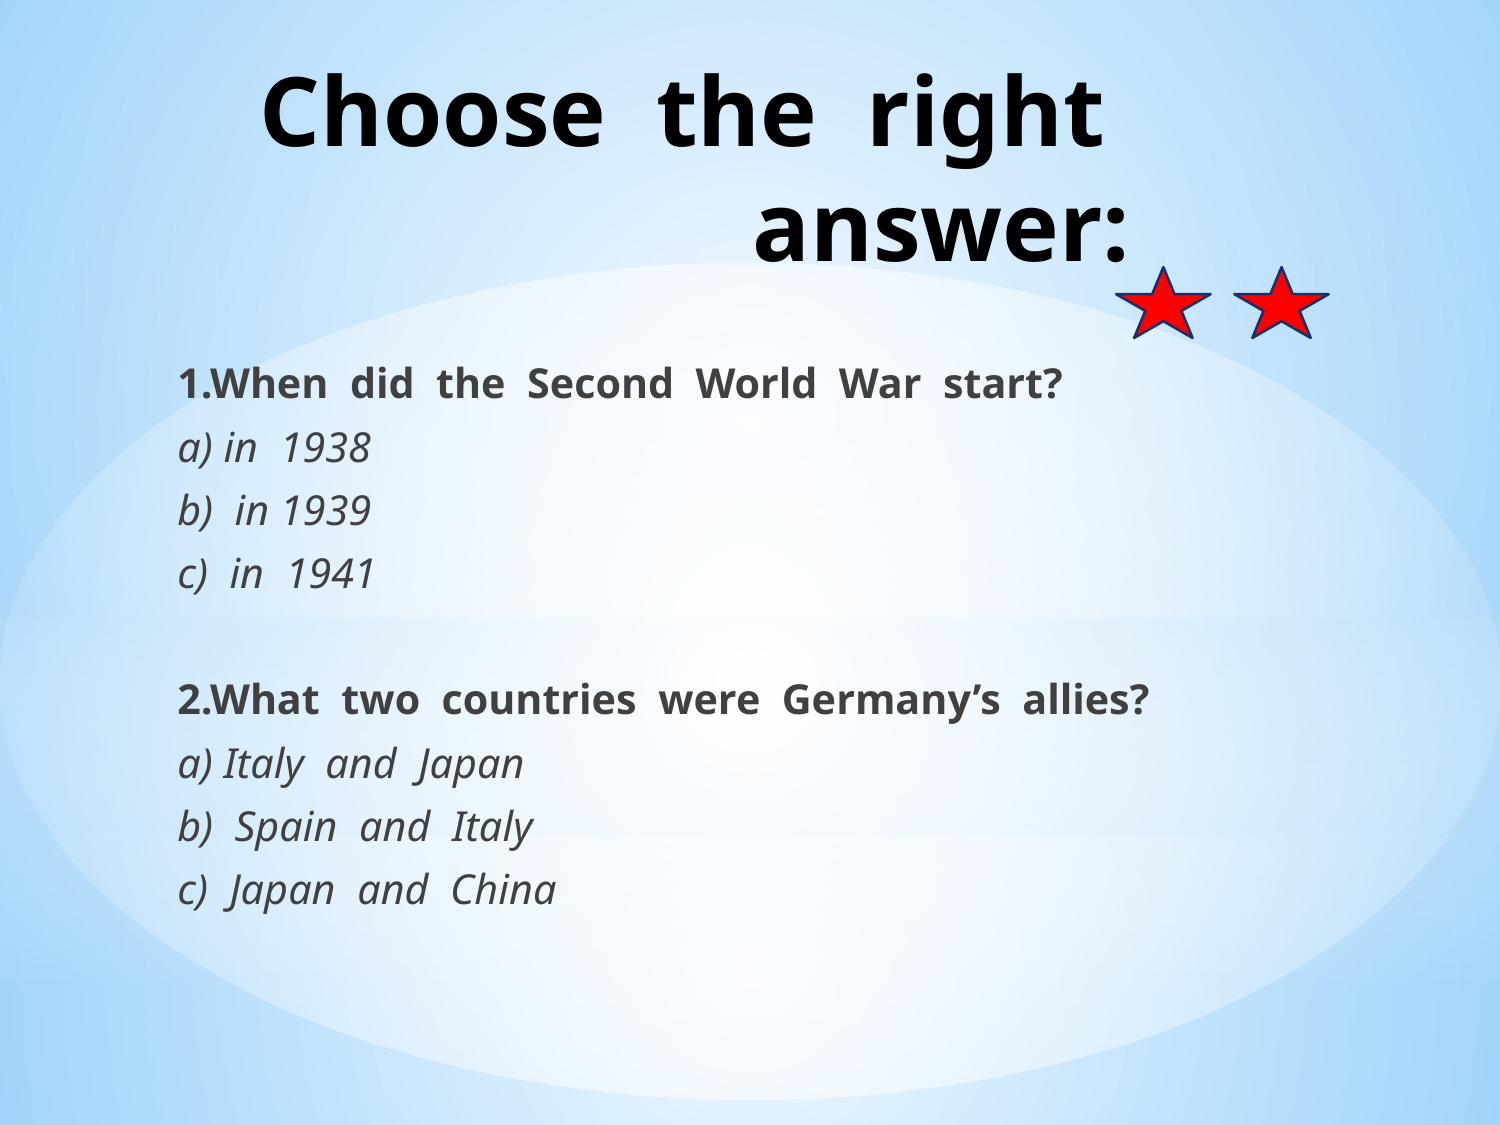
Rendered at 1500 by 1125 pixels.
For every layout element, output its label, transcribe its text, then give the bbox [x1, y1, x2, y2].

title Choose the right answer: [76, 42, 1145, 231]
text_box [1114, 265, 1212, 340]
text_box [1233, 265, 1330, 340]
list 1.When did the Second World War start? a) in 1938 b) in 1939 c) in 1941 2.What two countries were Germany’s allies? a) Italy and Japan b) Spain and Italy c) Japan and China [155, 350, 1205, 921]
